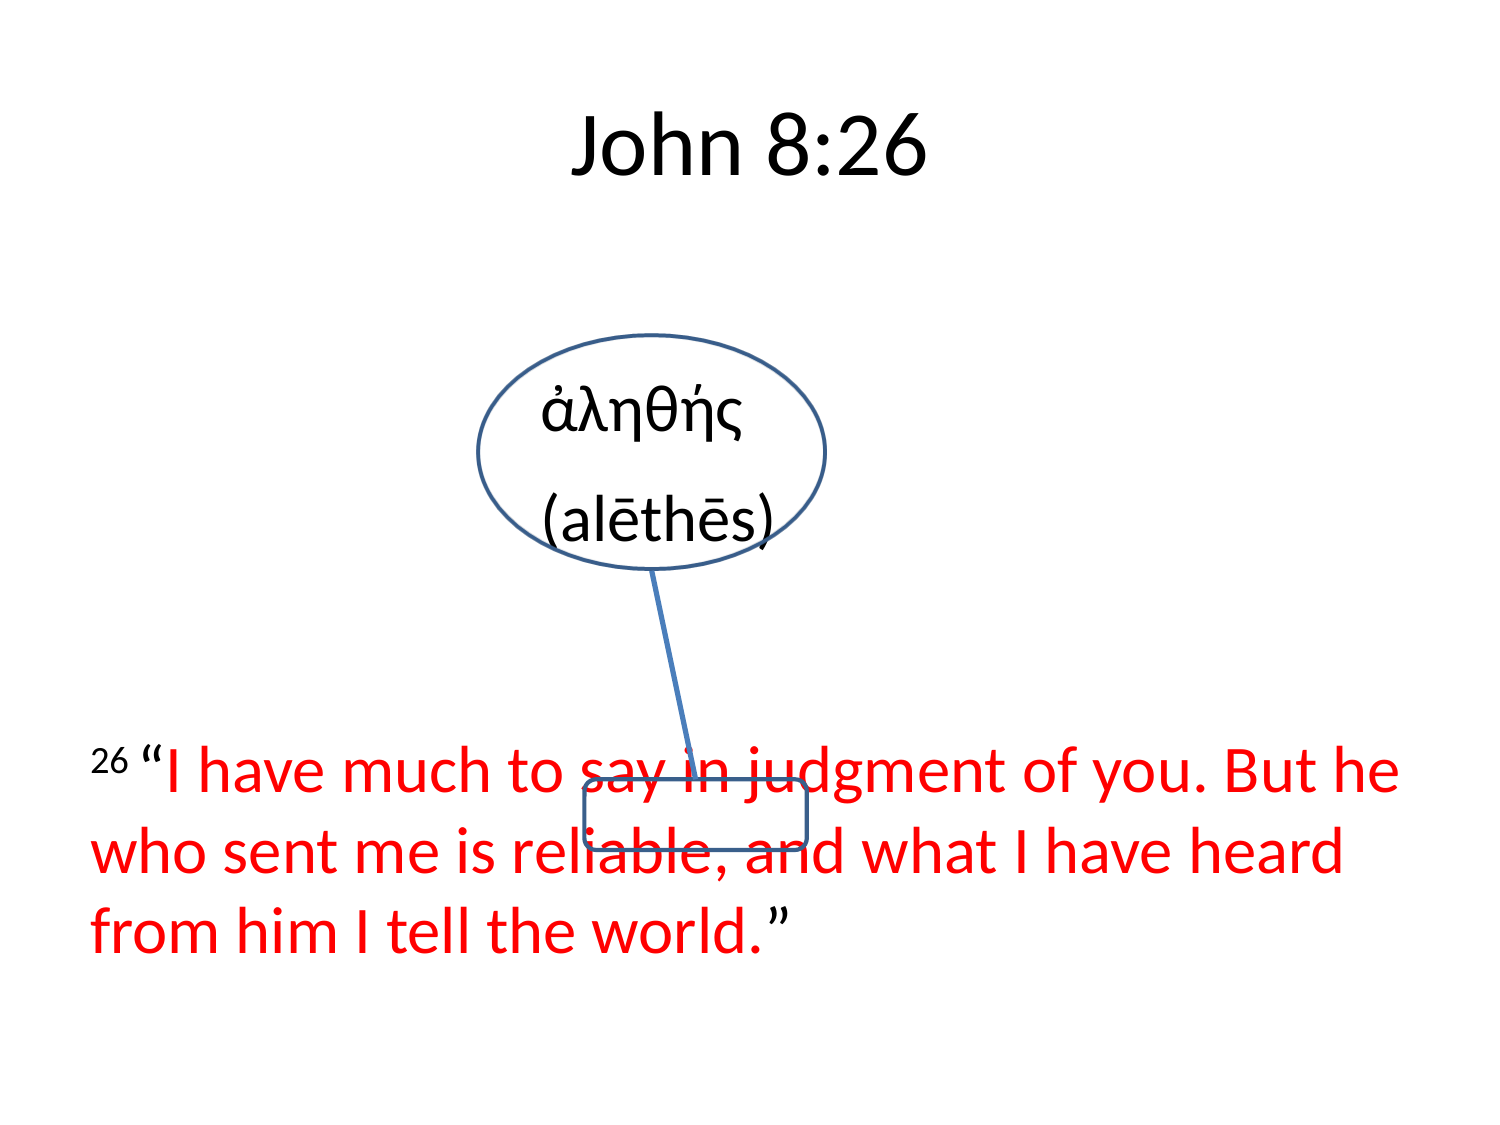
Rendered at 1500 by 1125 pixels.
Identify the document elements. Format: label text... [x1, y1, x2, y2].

text_box [582, 777, 809, 853]
list ἀληθής (alēthēs) 26 “I have much to say in judgment of you. But he who sent me is reliable, and what I have heard from him I tell the world.” [75, 262, 1425, 1005]
title John 8:26 [75, 45, 1425, 233]
picture [476, 333, 827, 572]
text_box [651, 570, 696, 780]
